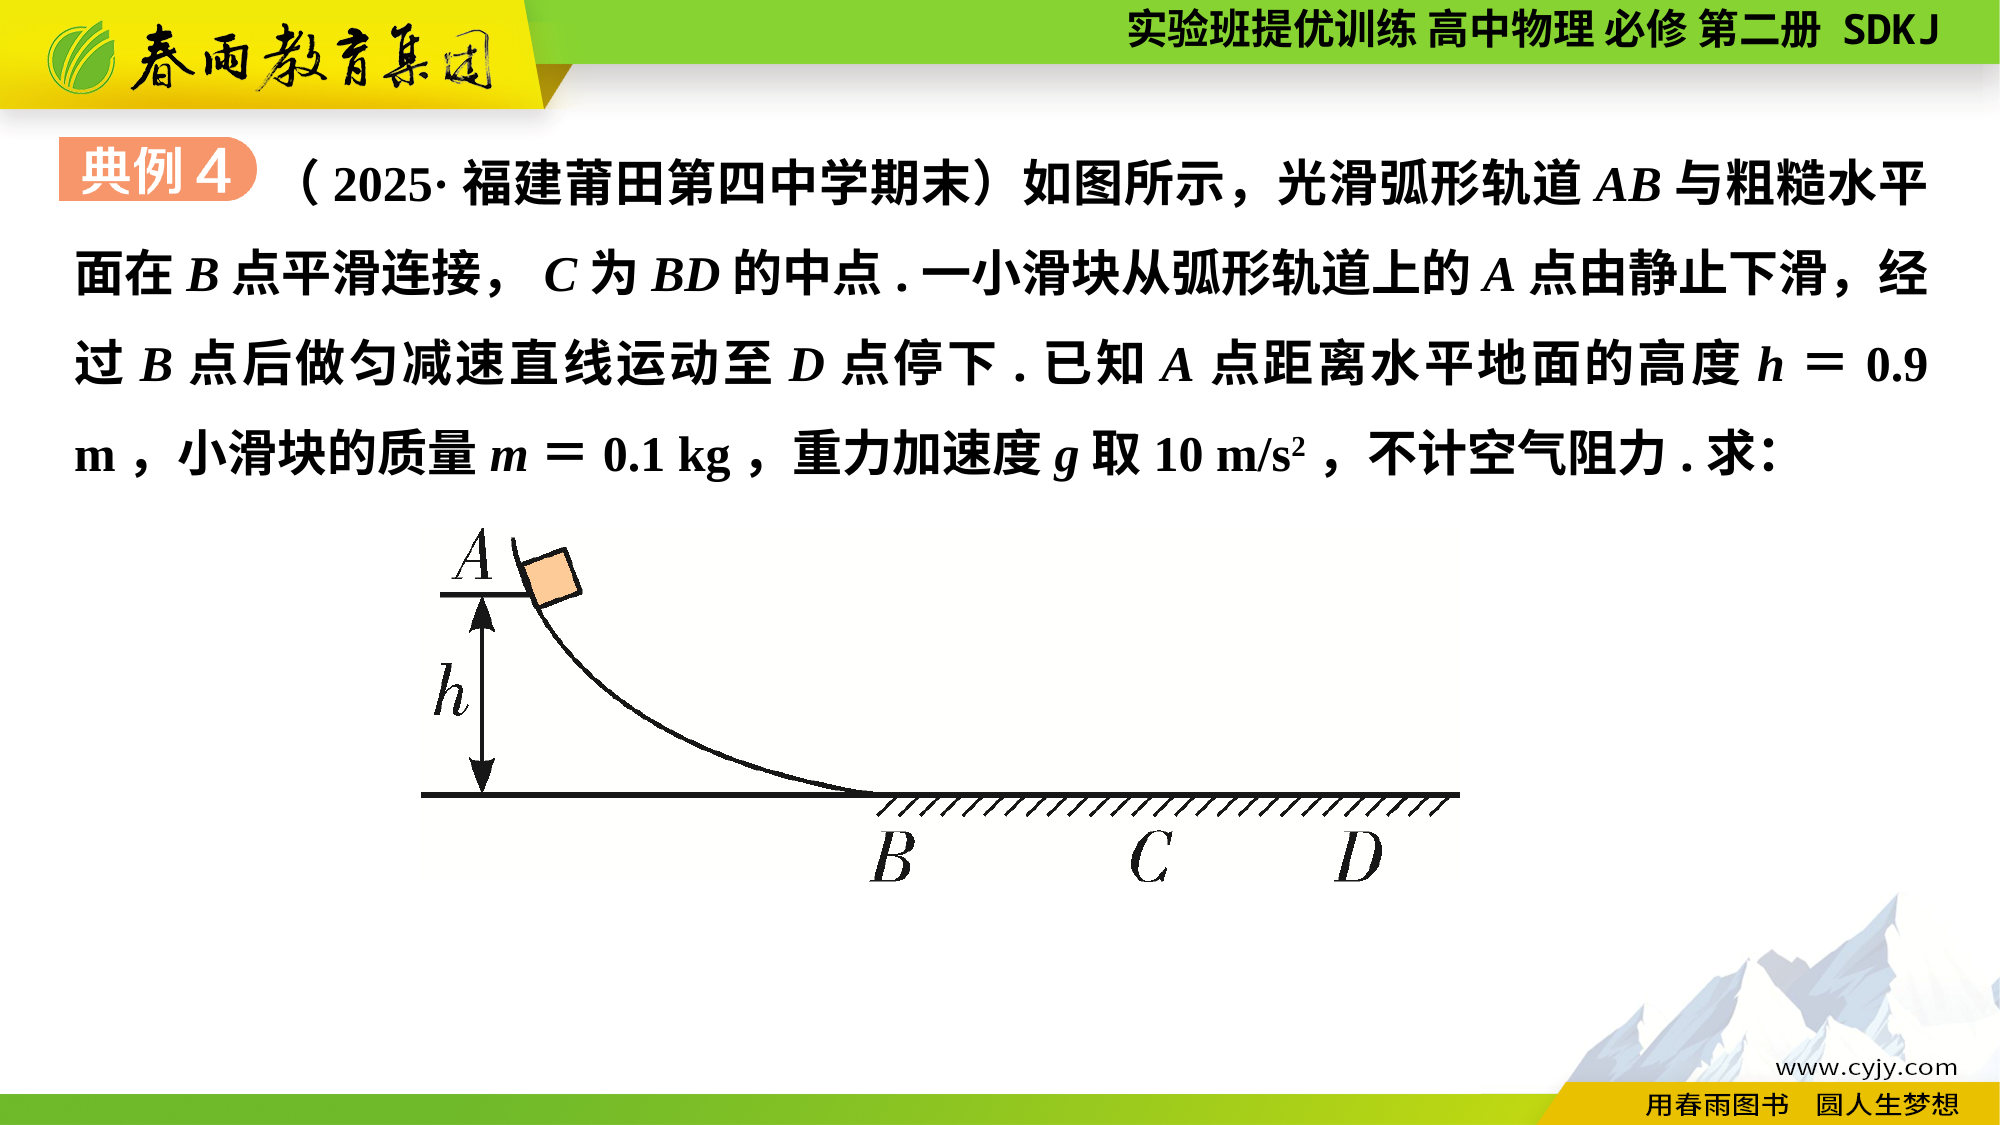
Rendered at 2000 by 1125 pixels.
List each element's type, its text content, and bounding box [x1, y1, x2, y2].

list （2025·福建莆田第四中学期末）如图所示，光滑弧形轨道AB与粗糙水平面在B点平滑连接，C为BD的中点.一小滑块从弧形轨道上的A点由静止下滑，经过B点后做匀减速直线运动至D点停下.已知A点距离水平地面的高度h＝0.9 m，小滑块的质量m＝0.1 kg，重力加速度g取10 m/s2，不计空气阻力.求： [59, 113, 1944, 493]
picture [0, 0, 2000, 1125]
